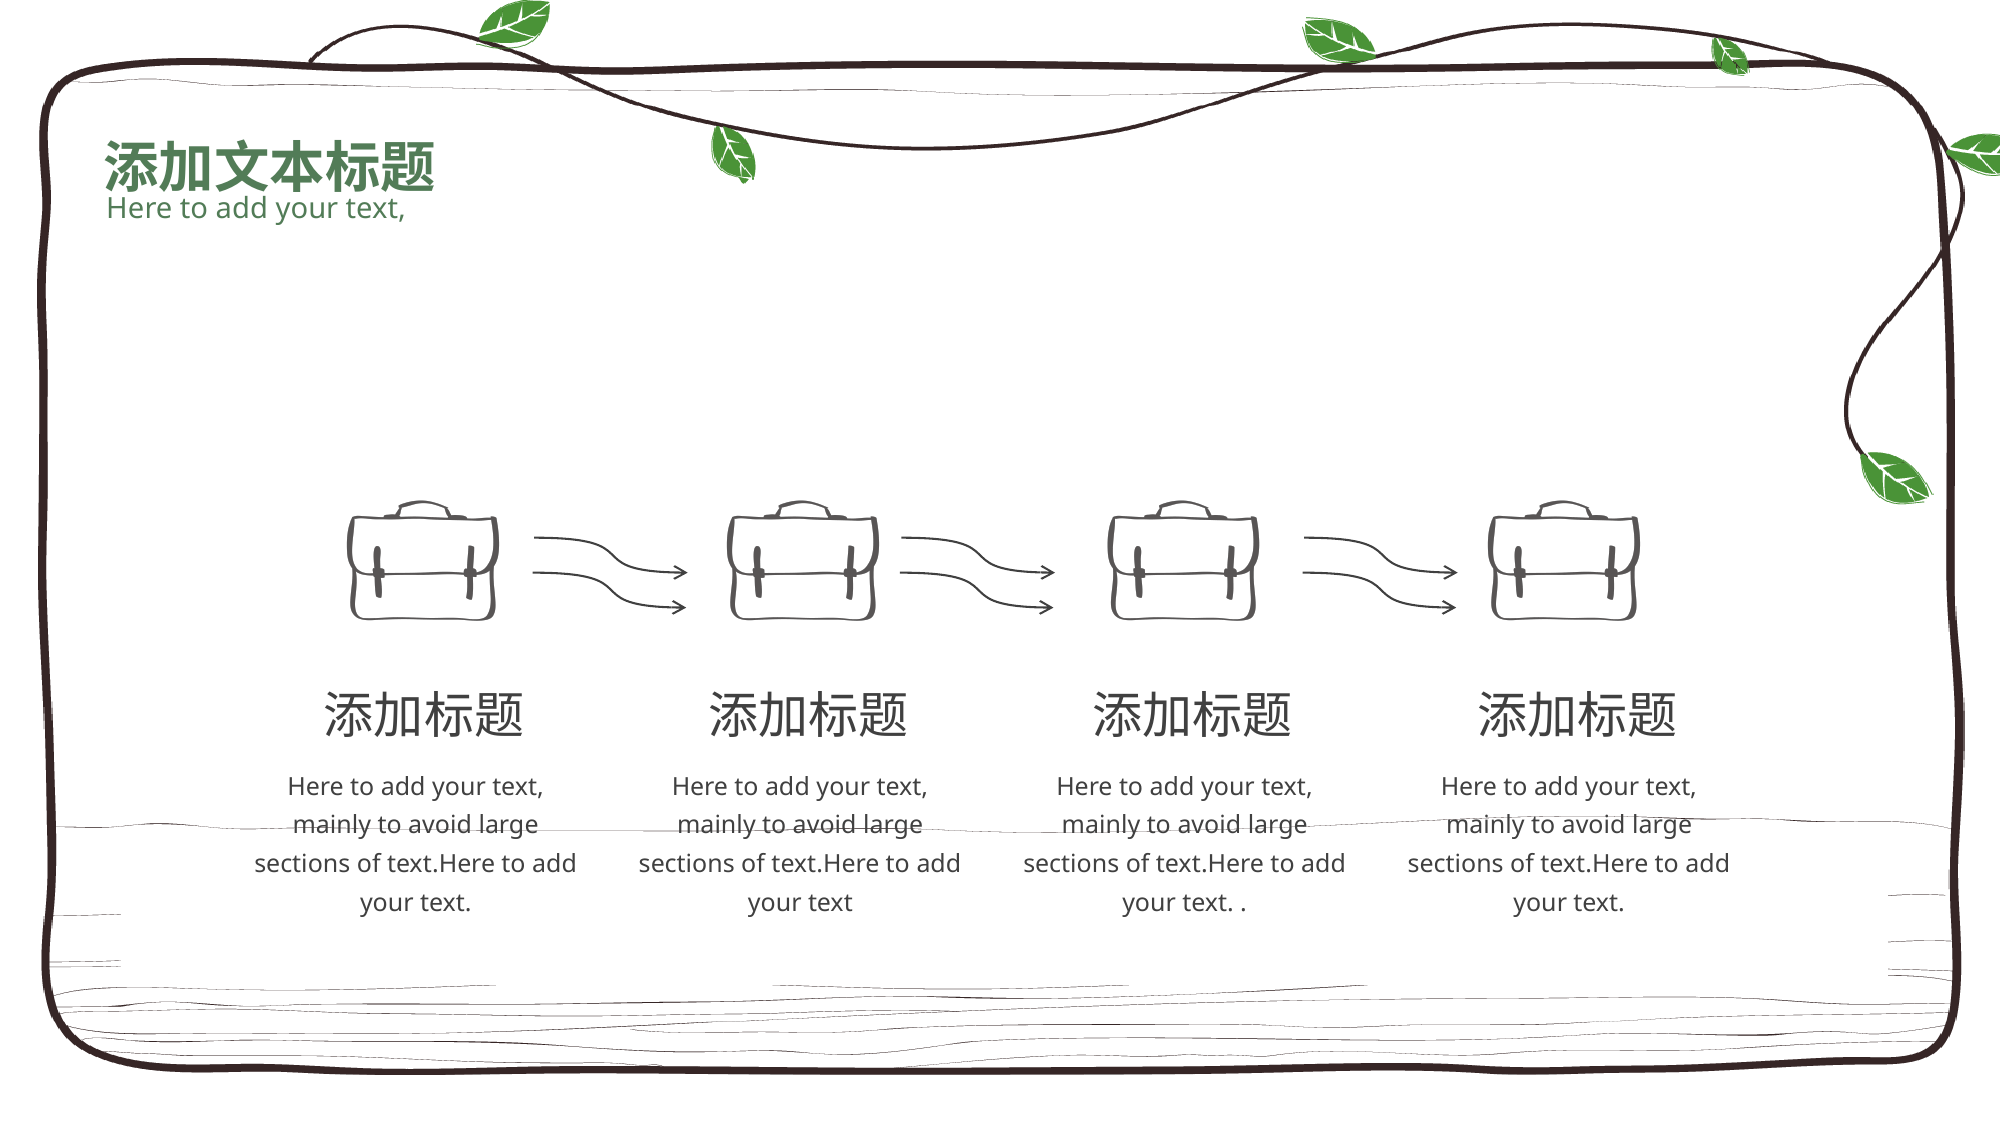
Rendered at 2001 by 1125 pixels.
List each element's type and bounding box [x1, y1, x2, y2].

text_box [37, 0, 2000, 1075]
text_box [0, 91, 571, 233]
text_box [1376, 675, 1779, 927]
picture [717, 490, 900, 635]
text_box [607, 675, 991, 927]
text_box [1302, 537, 1458, 608]
picture [1097, 490, 1281, 635]
text_box [991, 675, 1376, 927]
picture [1478, 490, 1661, 635]
text_box [532, 537, 688, 608]
text_box [899, 537, 1055, 608]
text_box [222, 675, 607, 927]
picture [337, 490, 520, 635]
